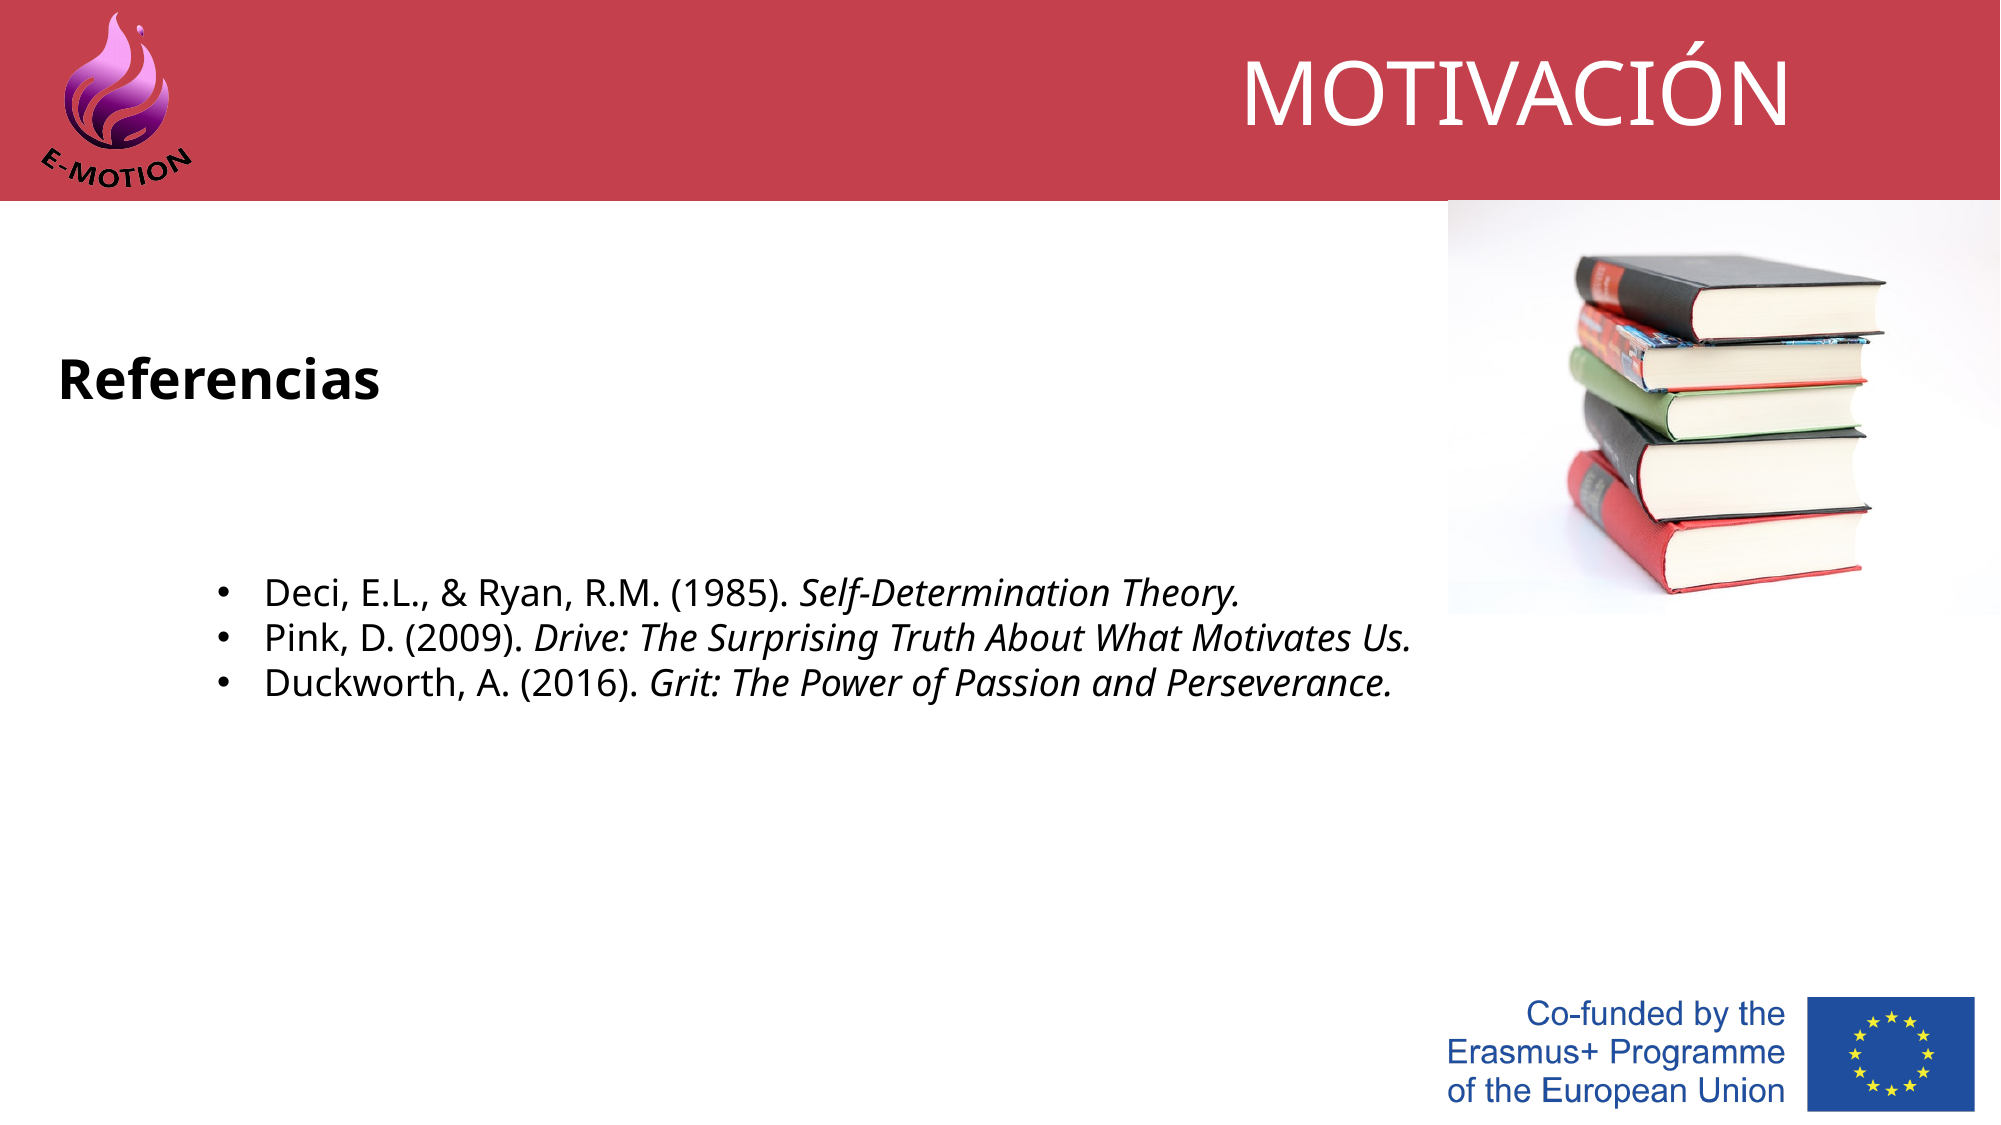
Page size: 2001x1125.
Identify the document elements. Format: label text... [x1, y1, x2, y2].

picture [1448, 200, 2000, 614]
text_box Deci, E.L., & Ryan, R.M. (1985). Self-Determination Theory. Pink, D. (2009). Drive: The Surprising Truth About What Motivates Us. Duckworth, A. (2016). Grit: The Power of Passion and Perseverance. [202, 561, 1568, 712]
text_box MOTIVACIÓN [551, 28, 1810, 304]
picture [0, 0, 253, 247]
list Referencias [42, 286, 1448, 421]
